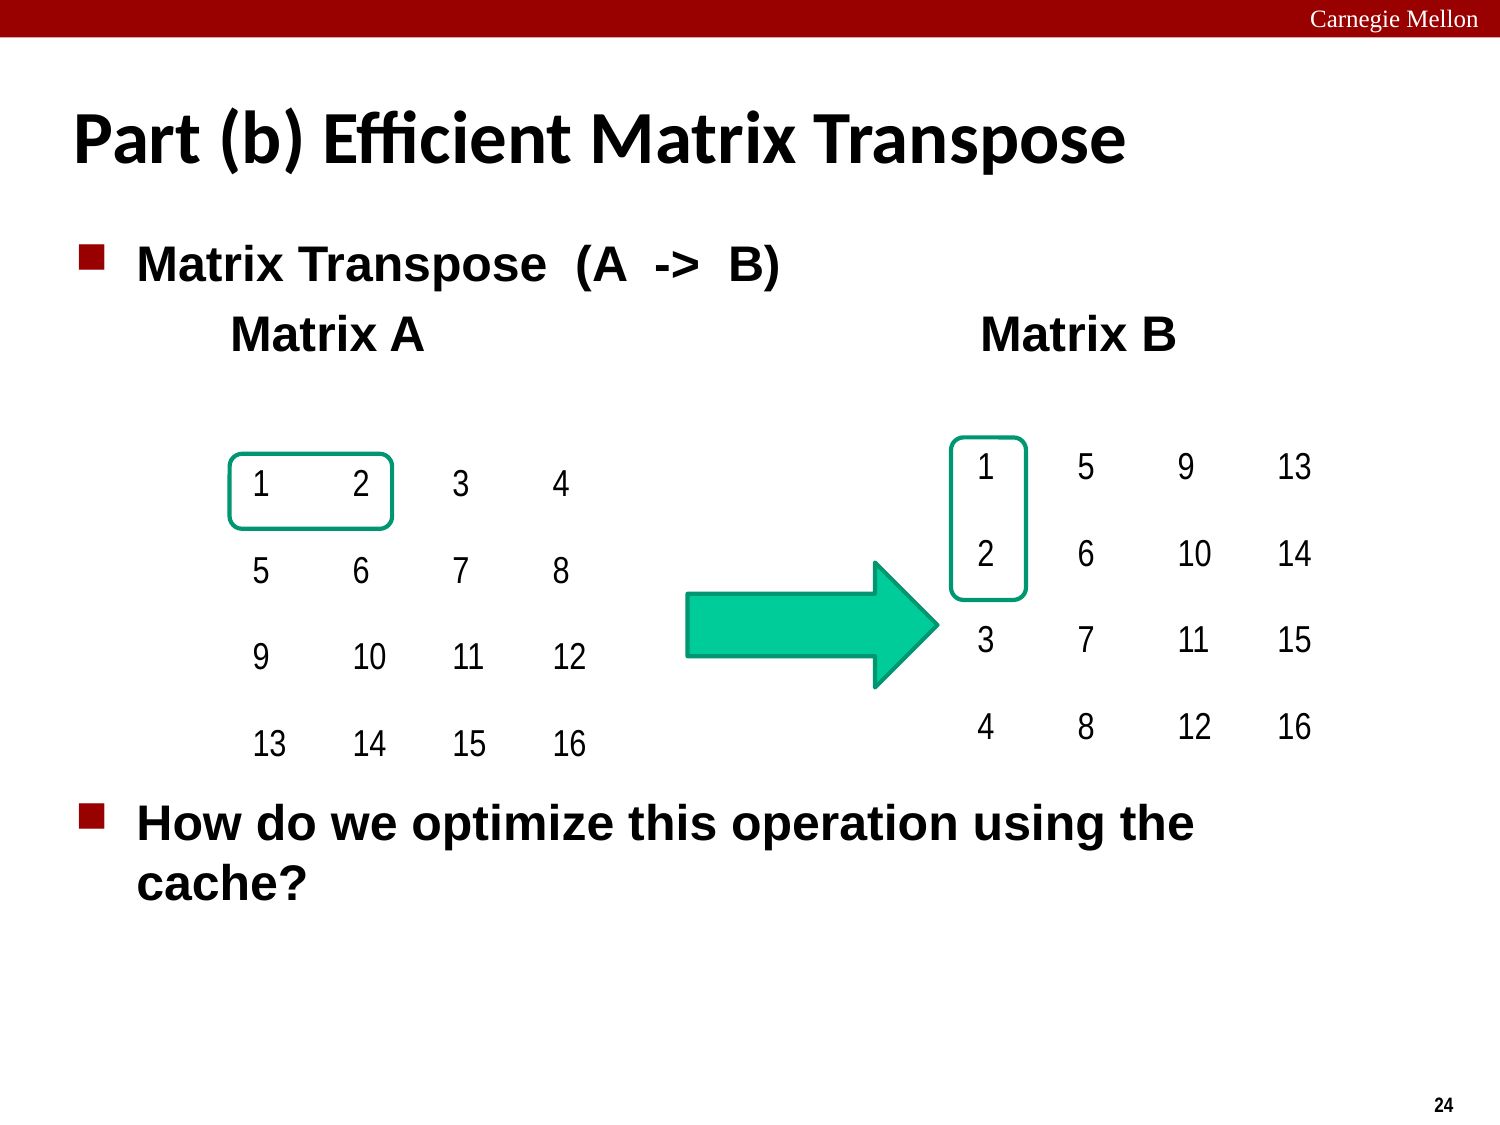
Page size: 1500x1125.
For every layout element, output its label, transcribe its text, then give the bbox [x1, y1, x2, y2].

text_box [685, 560, 940, 690]
list Matrix Transpose (A -> B) Matrix A Matrix B How do we optimize this operation using the cache? [64, 223, 1361, 1040]
title Part (b) Efficient Matrix Transpose [58, 32, 1305, 236]
text_box [227, 451, 395, 531]
text_box [948, 435, 1029, 603]
